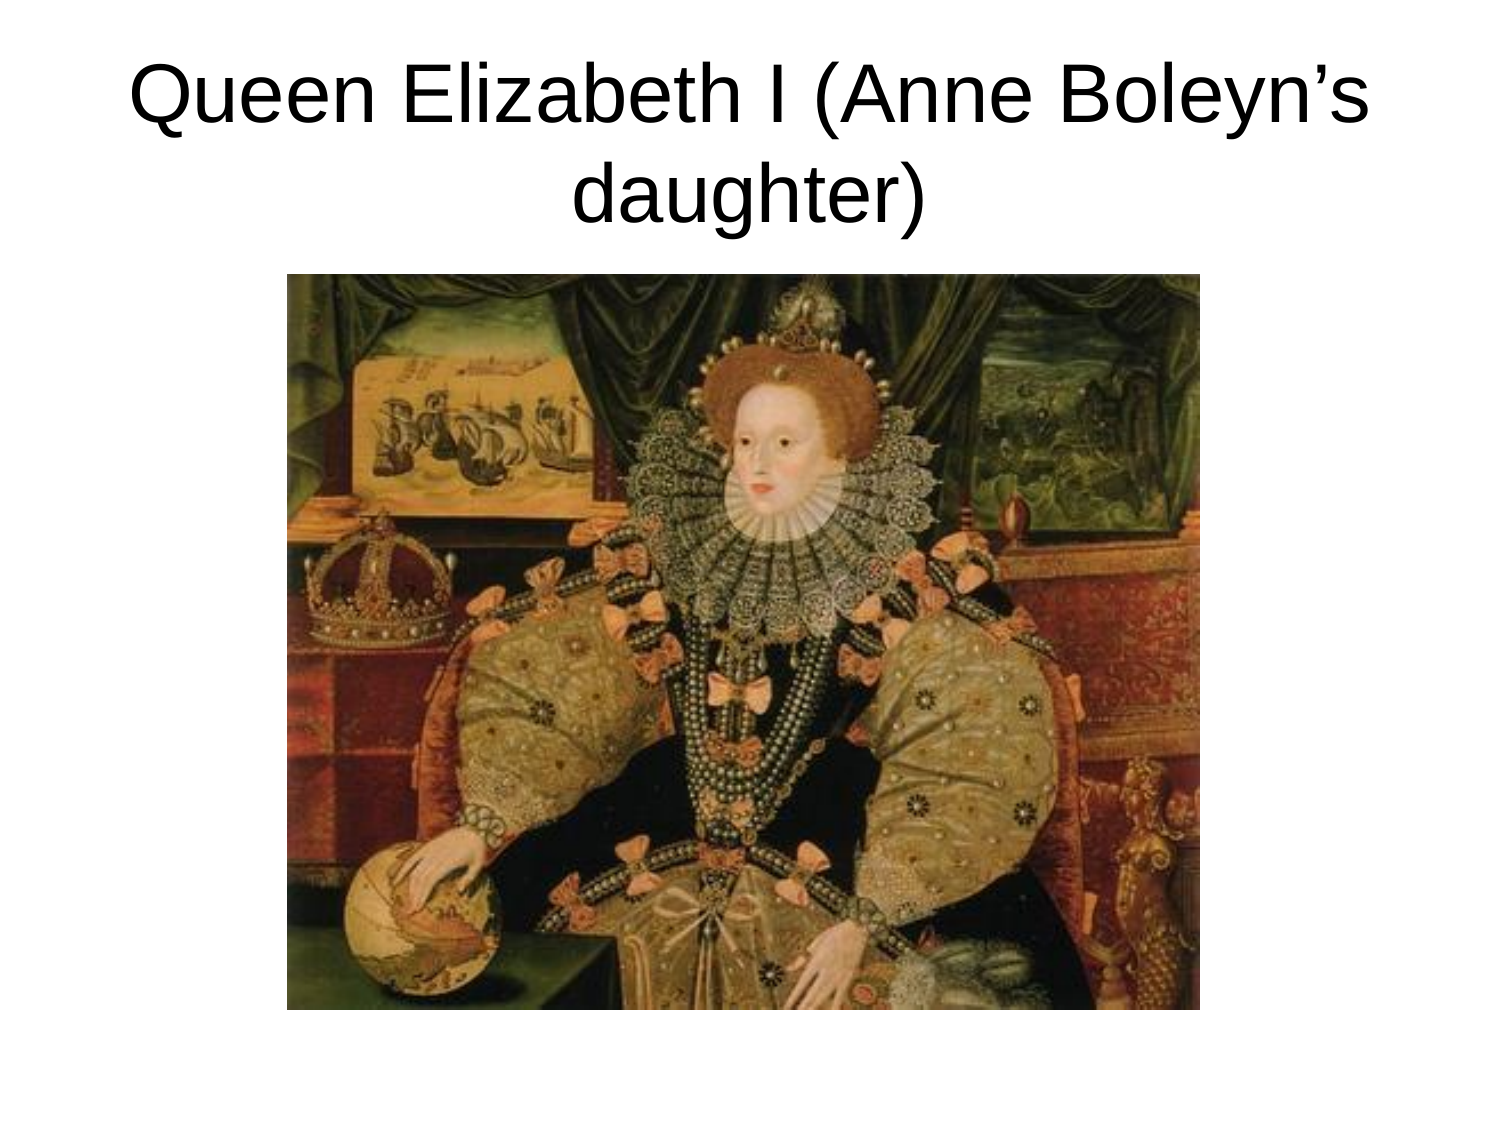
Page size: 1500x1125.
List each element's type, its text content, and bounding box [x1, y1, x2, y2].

title Queen Elizabeth I (Anne Boleyn’s daughter) [75, 45, 1425, 233]
picture [287, 274, 1201, 1010]
